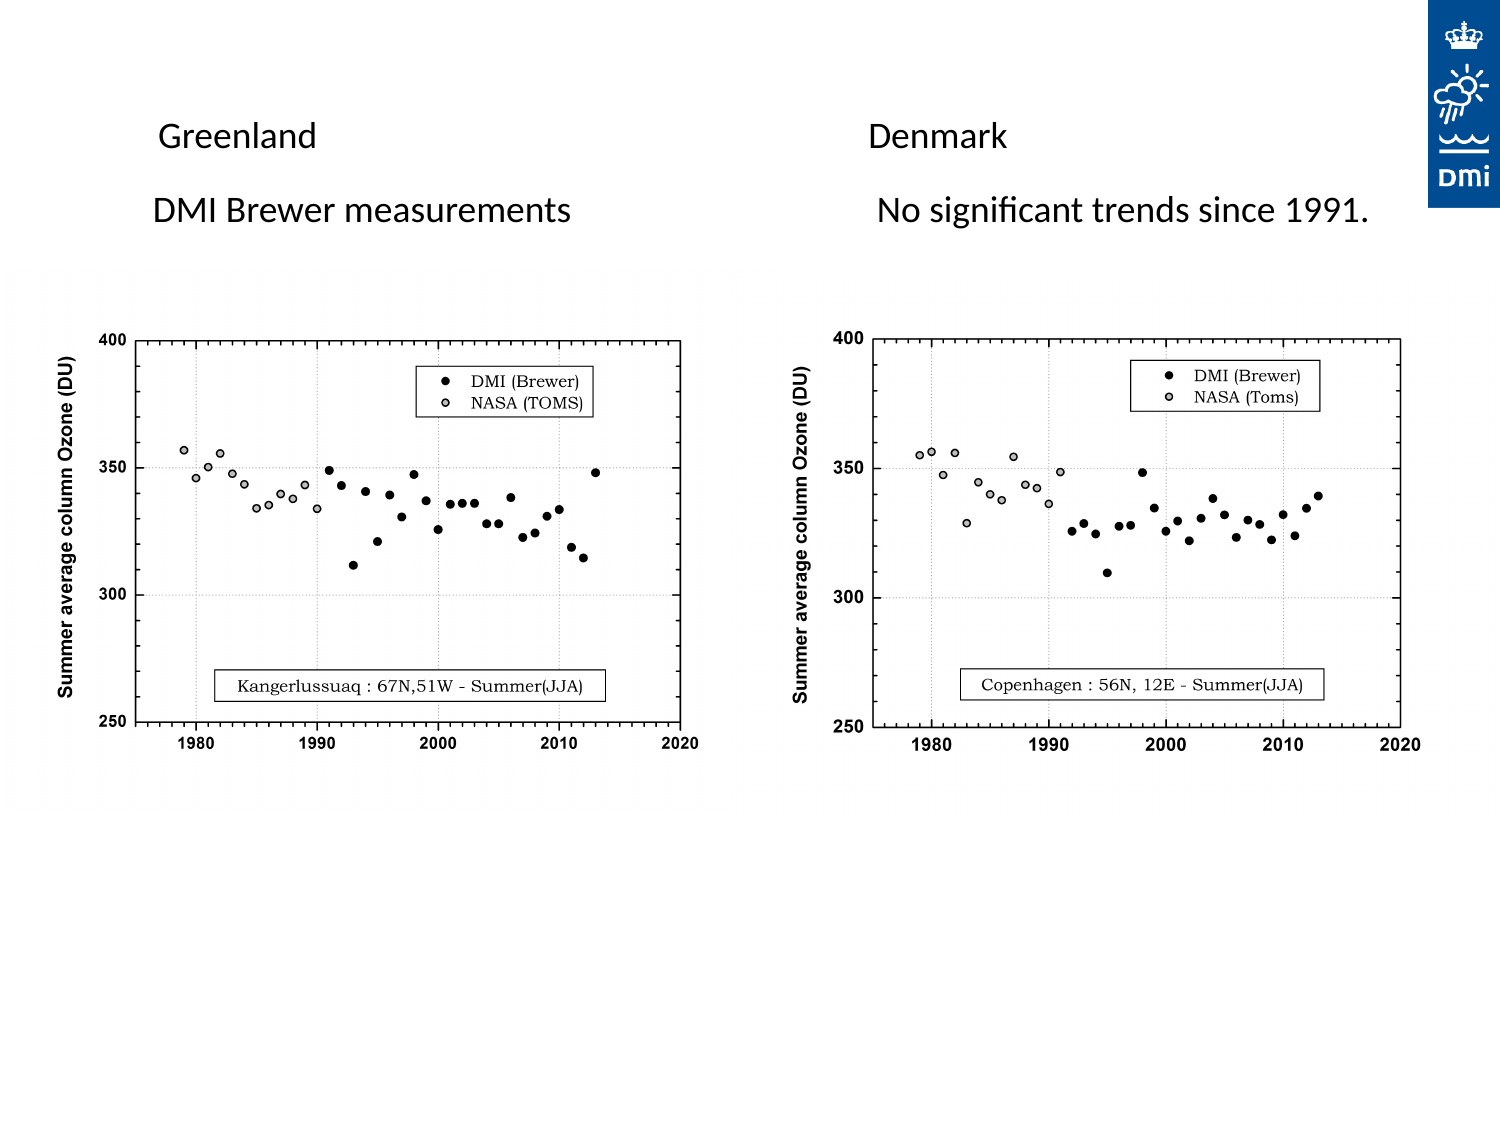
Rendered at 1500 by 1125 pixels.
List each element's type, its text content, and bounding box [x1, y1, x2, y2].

text_box No significant trends since 1991. [862, 177, 1386, 238]
text_box DMI Brewer measurements [138, 177, 587, 238]
text_box Greenland Denmark [143, 103, 1025, 164]
picture [1428, 0, 1500, 209]
picture [5, 267, 1500, 817]
